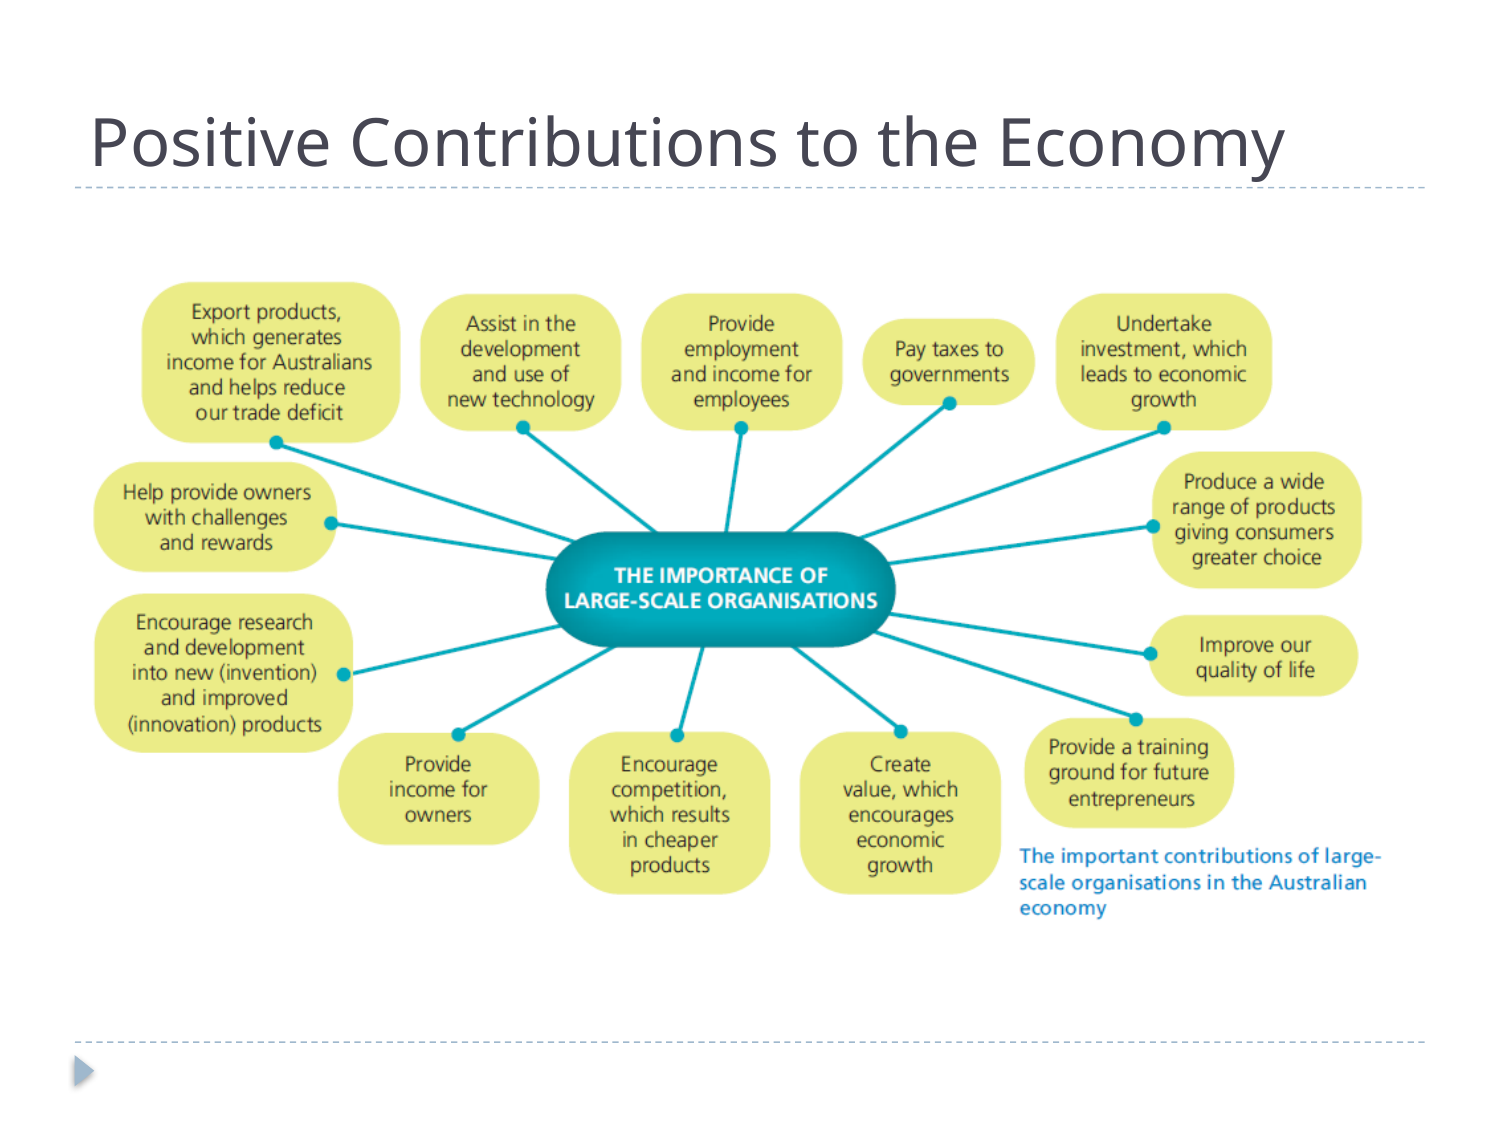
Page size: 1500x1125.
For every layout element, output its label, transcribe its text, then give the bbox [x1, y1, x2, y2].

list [74, 270, 1426, 940]
title Positive Contributions to the Economy [75, 24, 1425, 188]
